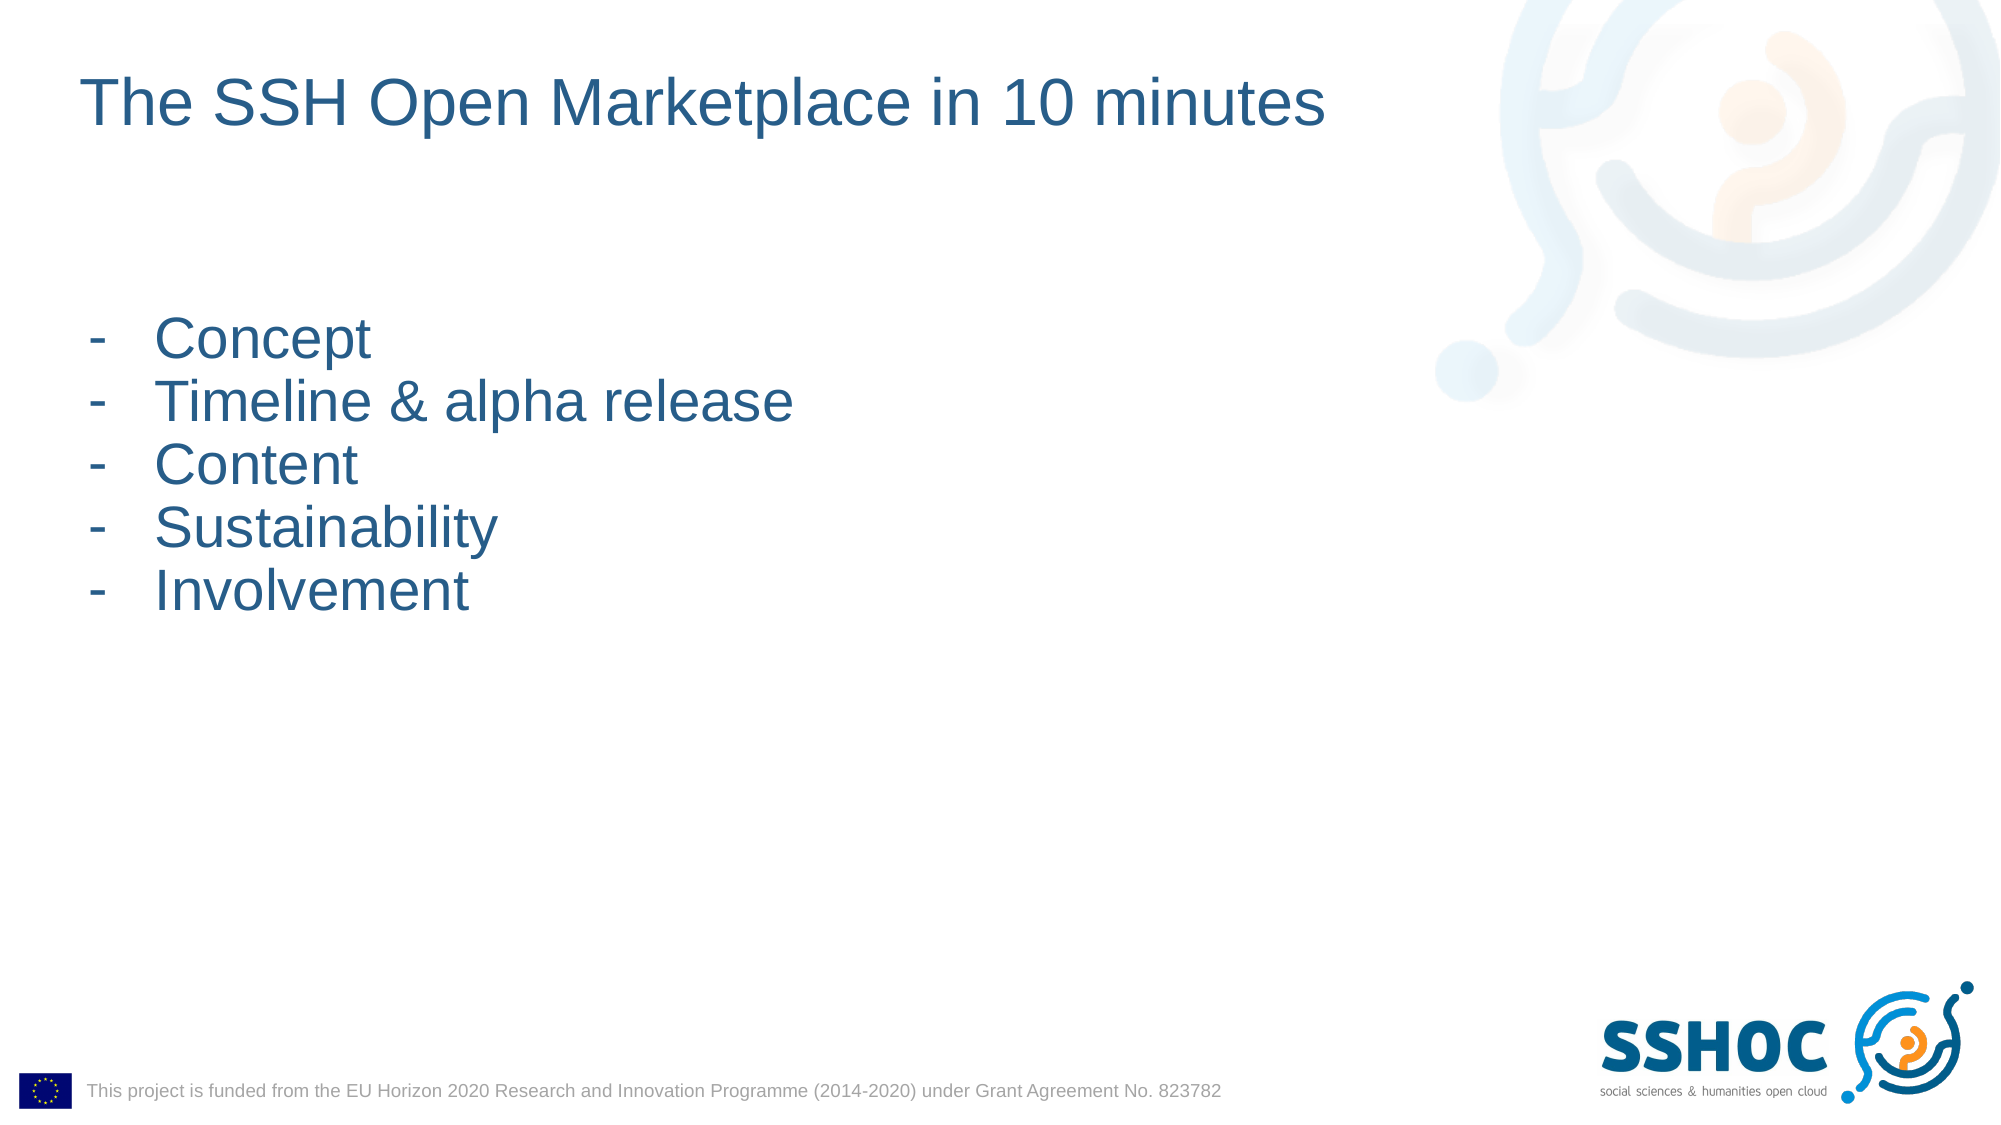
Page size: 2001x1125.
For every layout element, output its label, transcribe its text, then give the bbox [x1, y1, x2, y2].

title The SSH Open Marketplace in 10 minutes [64, 59, 1863, 288]
picture [1597, 965, 2001, 1118]
picture [19, 1073, 72, 1109]
list Concept Timeline & alpha release Content Sustainability Involvement [64, 301, 1863, 1015]
